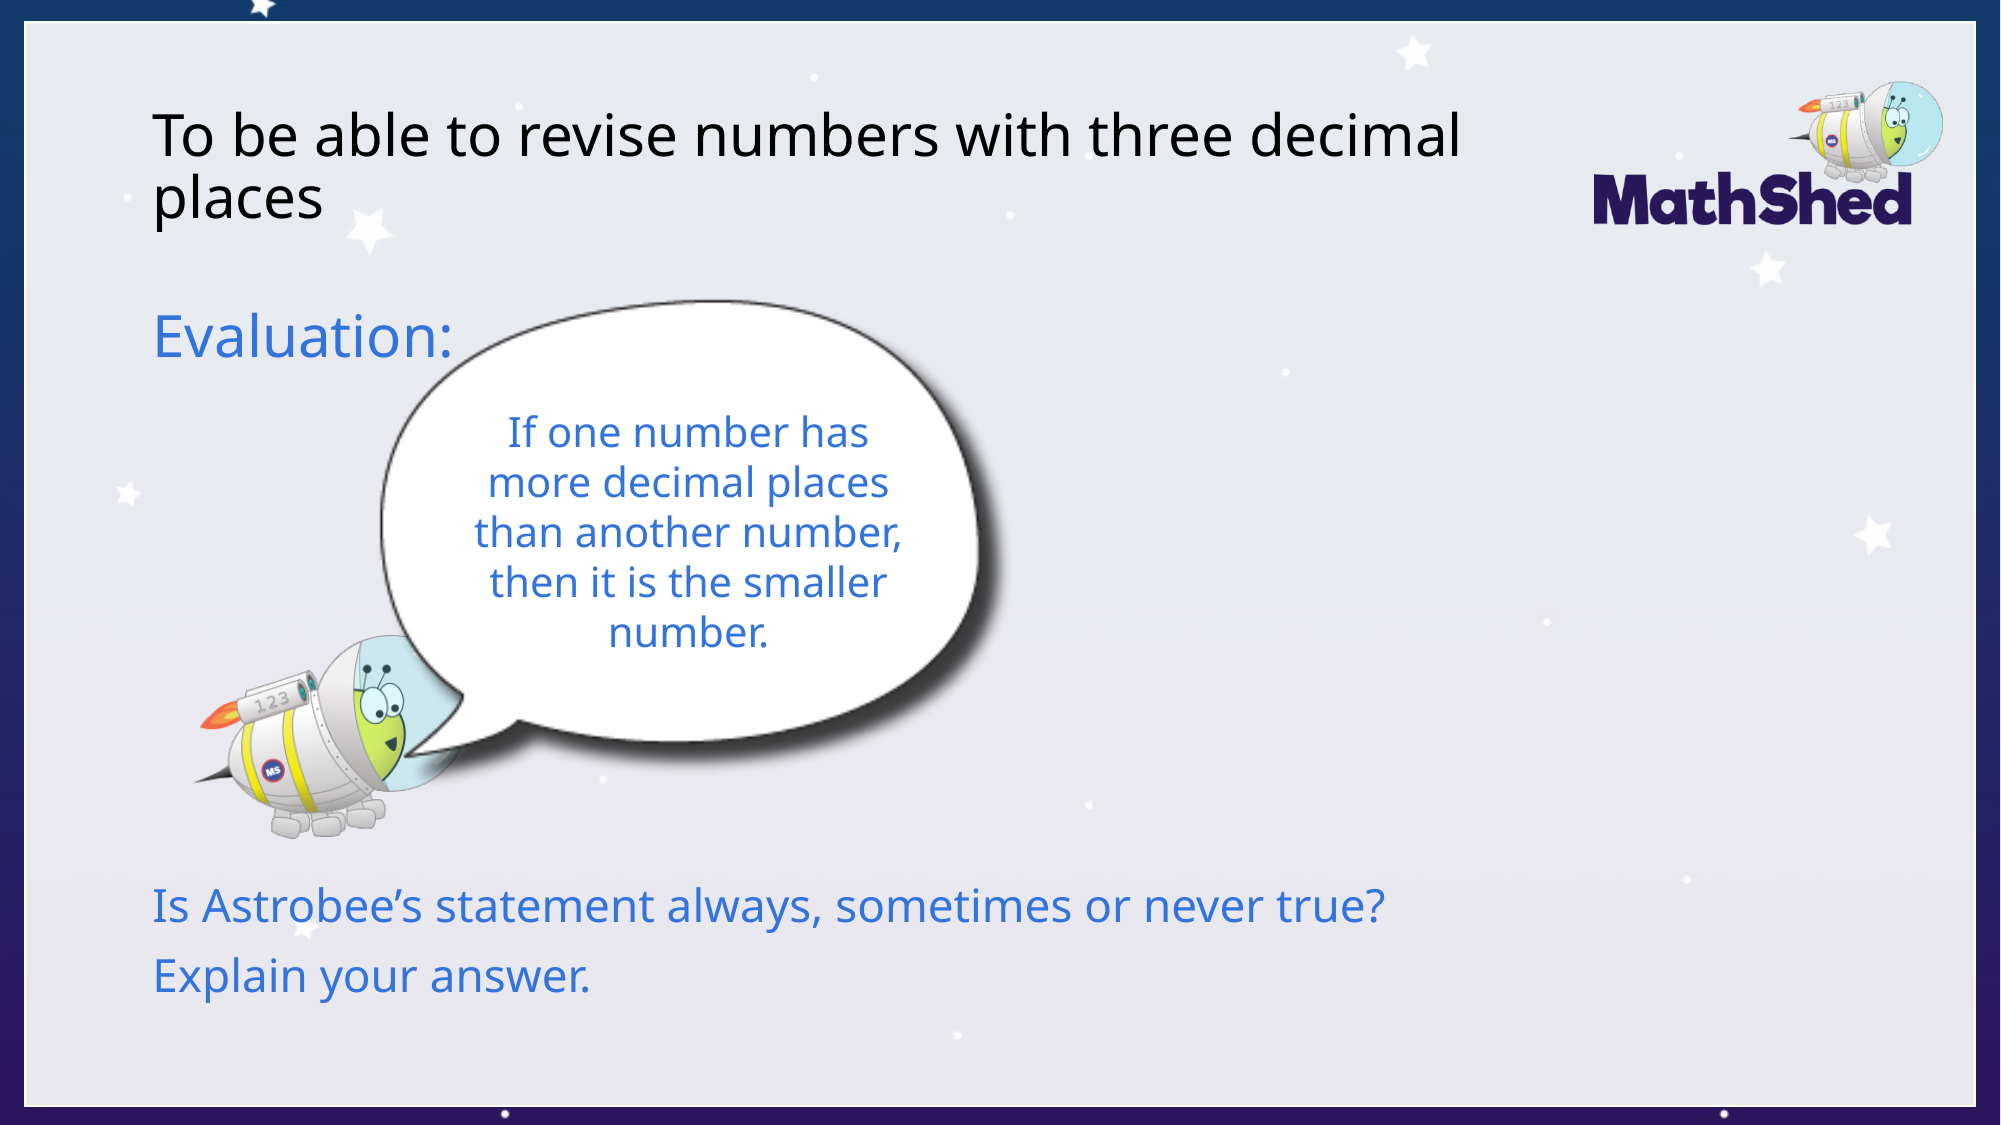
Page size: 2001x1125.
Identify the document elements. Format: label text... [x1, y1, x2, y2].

list Evaluation: Is Astrobee’s statement always, sometimes or never true? Explain your answer. [137, 299, 1863, 1014]
picture [0, 0, 2001, 1125]
title To be able to revise numbers with three decimal places [137, 59, 1578, 278]
